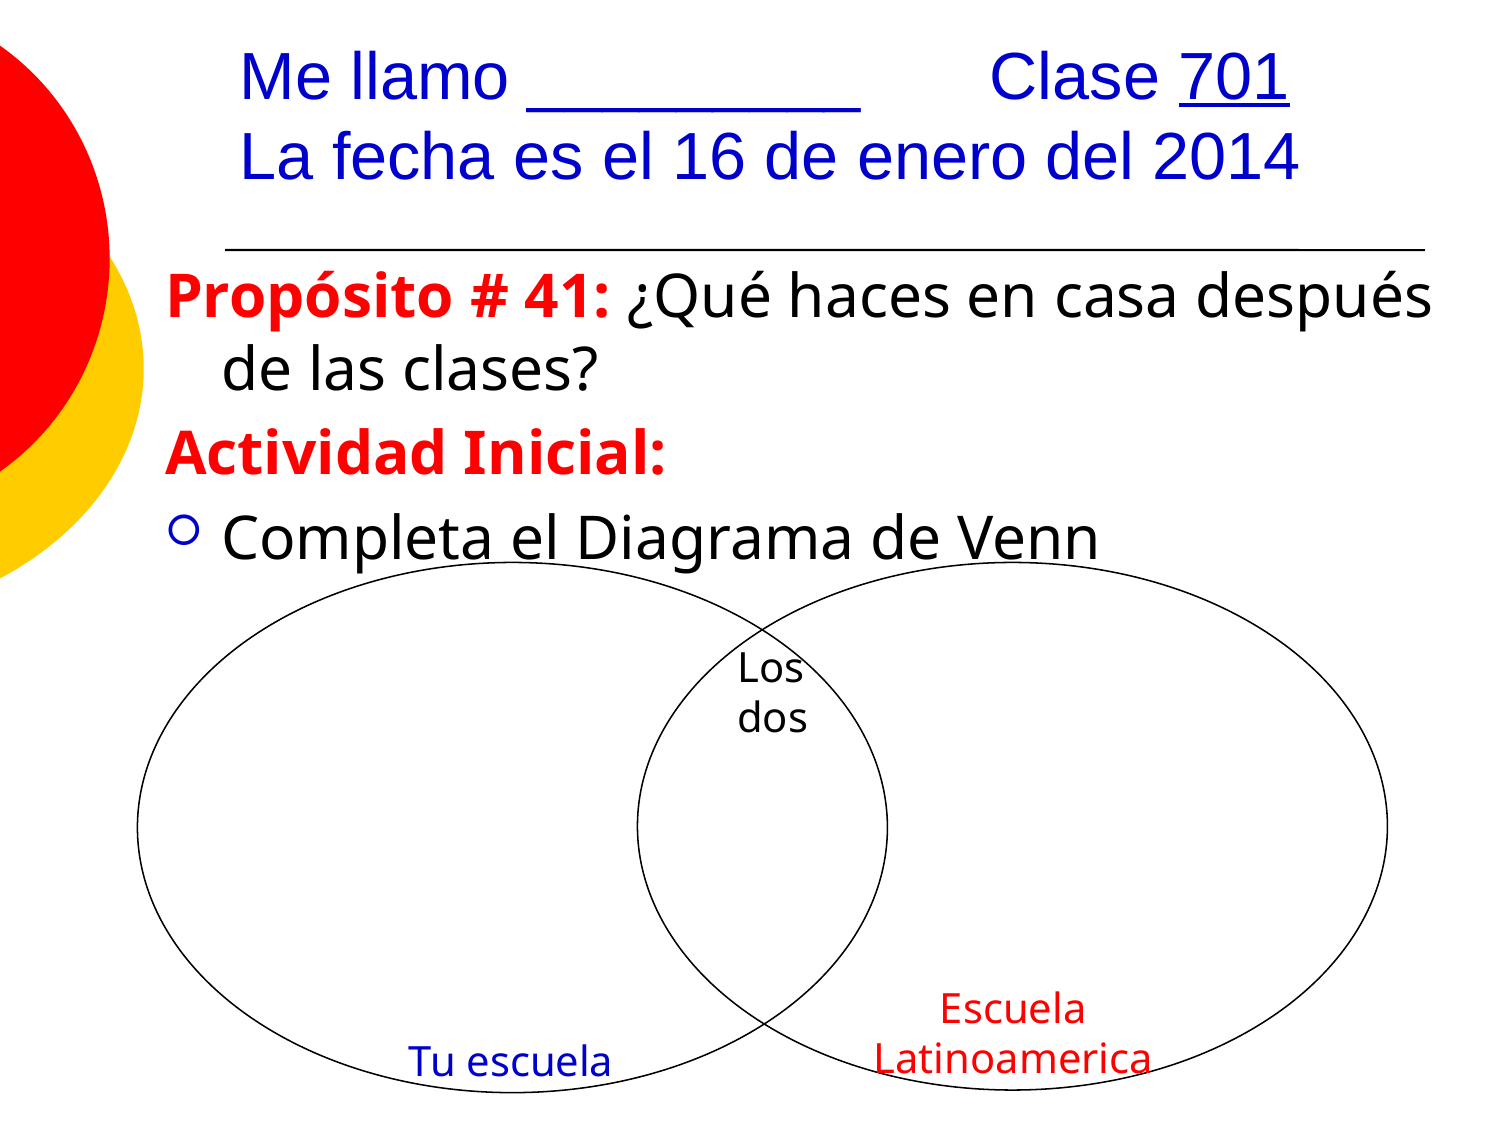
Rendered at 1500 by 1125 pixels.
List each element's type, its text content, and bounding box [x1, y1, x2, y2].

text_box Los dos [722, 633, 824, 749]
text_box Escuela Latinoamerica [858, 974, 1169, 1090]
list Propósito # 41: ¿Qué haces en casa después de las clases? Actividad Inicial: Completa el Diagrama de Venn [150, 249, 1500, 1125]
title Me llamo _________ Clase 701 La fecha es el 16 de enero del 2014 [224, 12, 1425, 200]
text_box [637, 562, 1388, 1067]
text_box Tu escuela [394, 1027, 629, 1093]
text_box [137, 562, 764, 1080]
